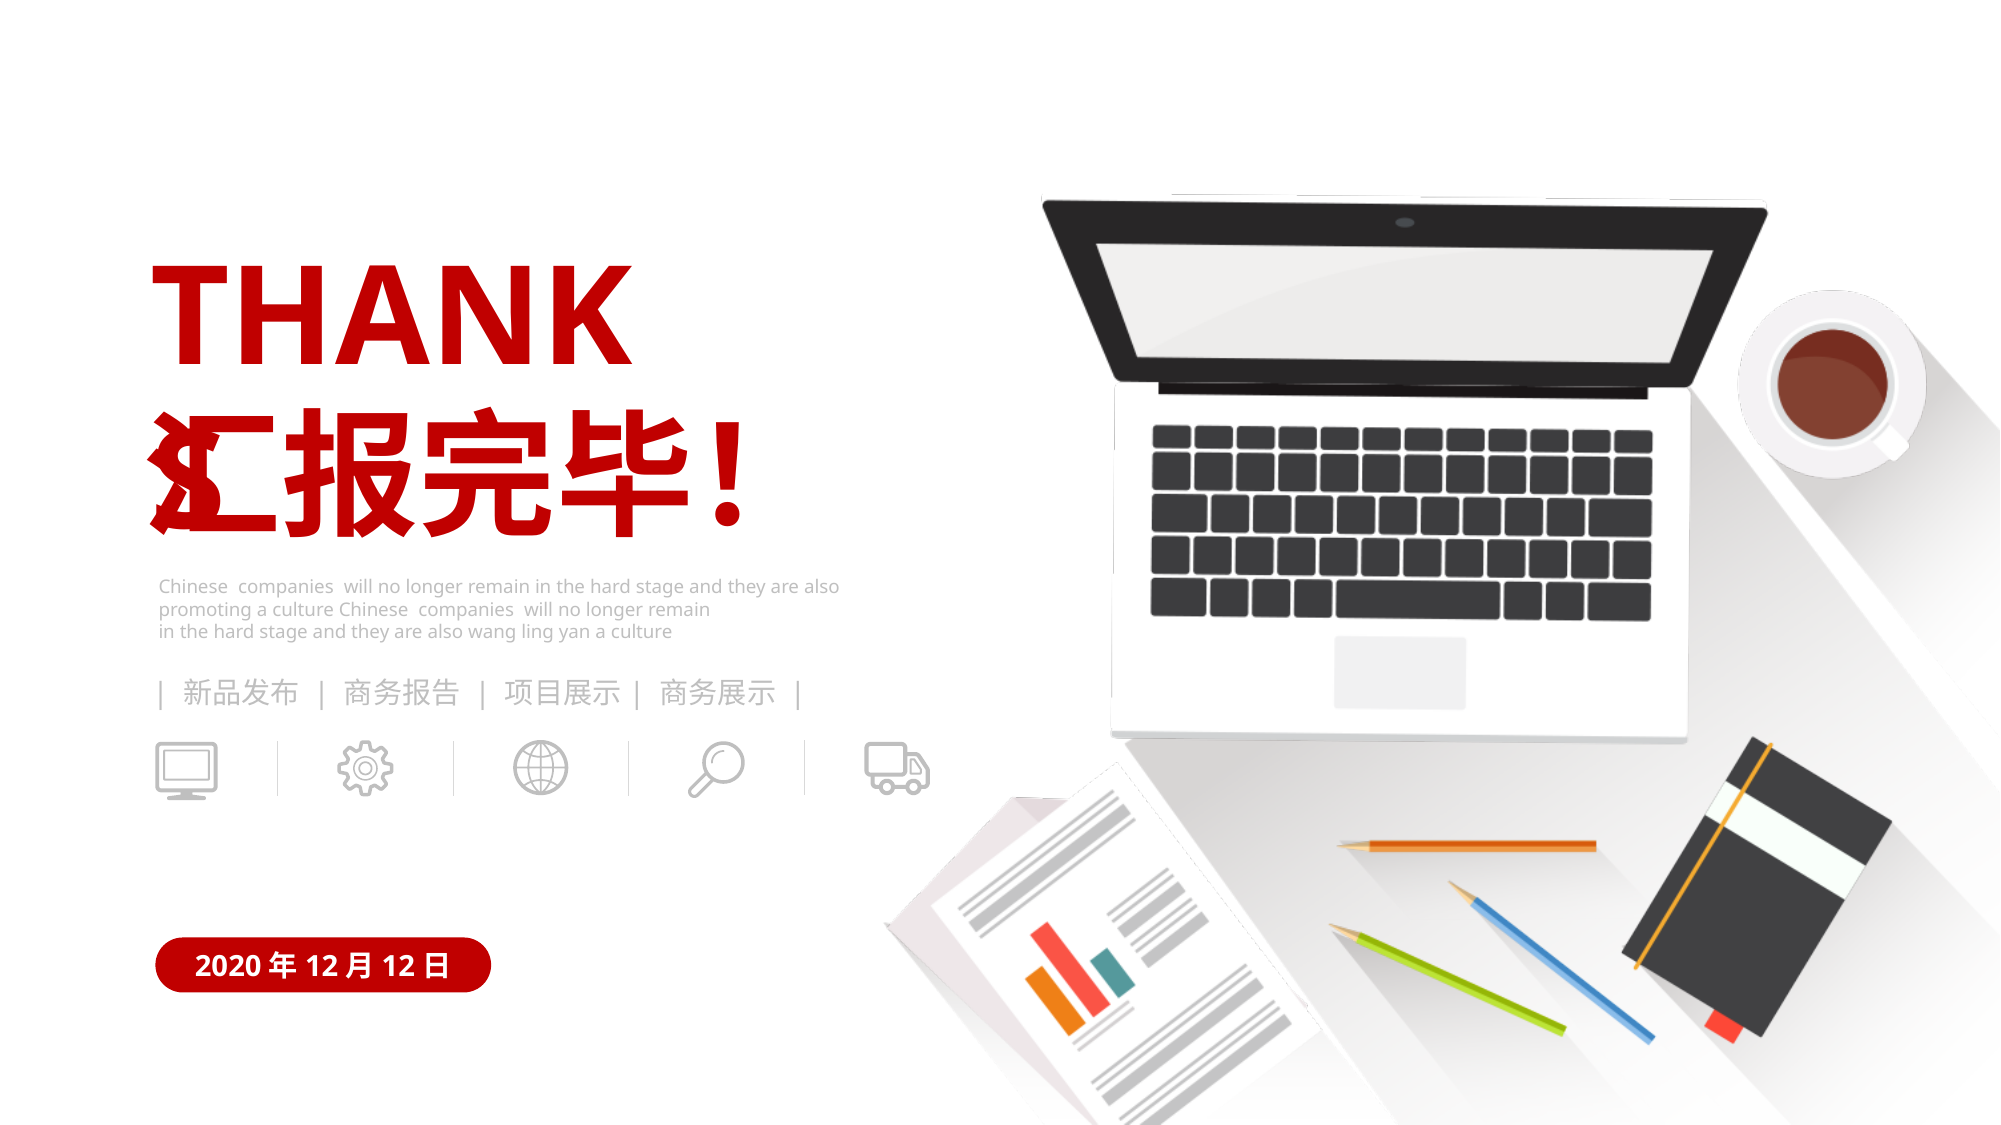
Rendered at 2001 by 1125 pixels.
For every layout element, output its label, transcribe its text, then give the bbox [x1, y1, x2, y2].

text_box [688, 741, 745, 798]
text_box | 新品发布 | 商务报告 | 项目展示| 商务展示 | [138, 666, 845, 717]
picture [863, 168, 2000, 1125]
text_box Chinese companies will no longer remain in the hard stage and they are also promoting a culture Chinese companies will no longer remain in the hard stage and they are also wang ling yan a culture [143, 567, 863, 651]
text_box 汇报完毕！ [672, 387, 863, 553]
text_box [864, 741, 930, 796]
text_box THANKS [135, 219, 672, 564]
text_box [155, 741, 218, 801]
text_box [513, 740, 569, 796]
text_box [337, 740, 394, 797]
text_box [155, 937, 492, 993]
